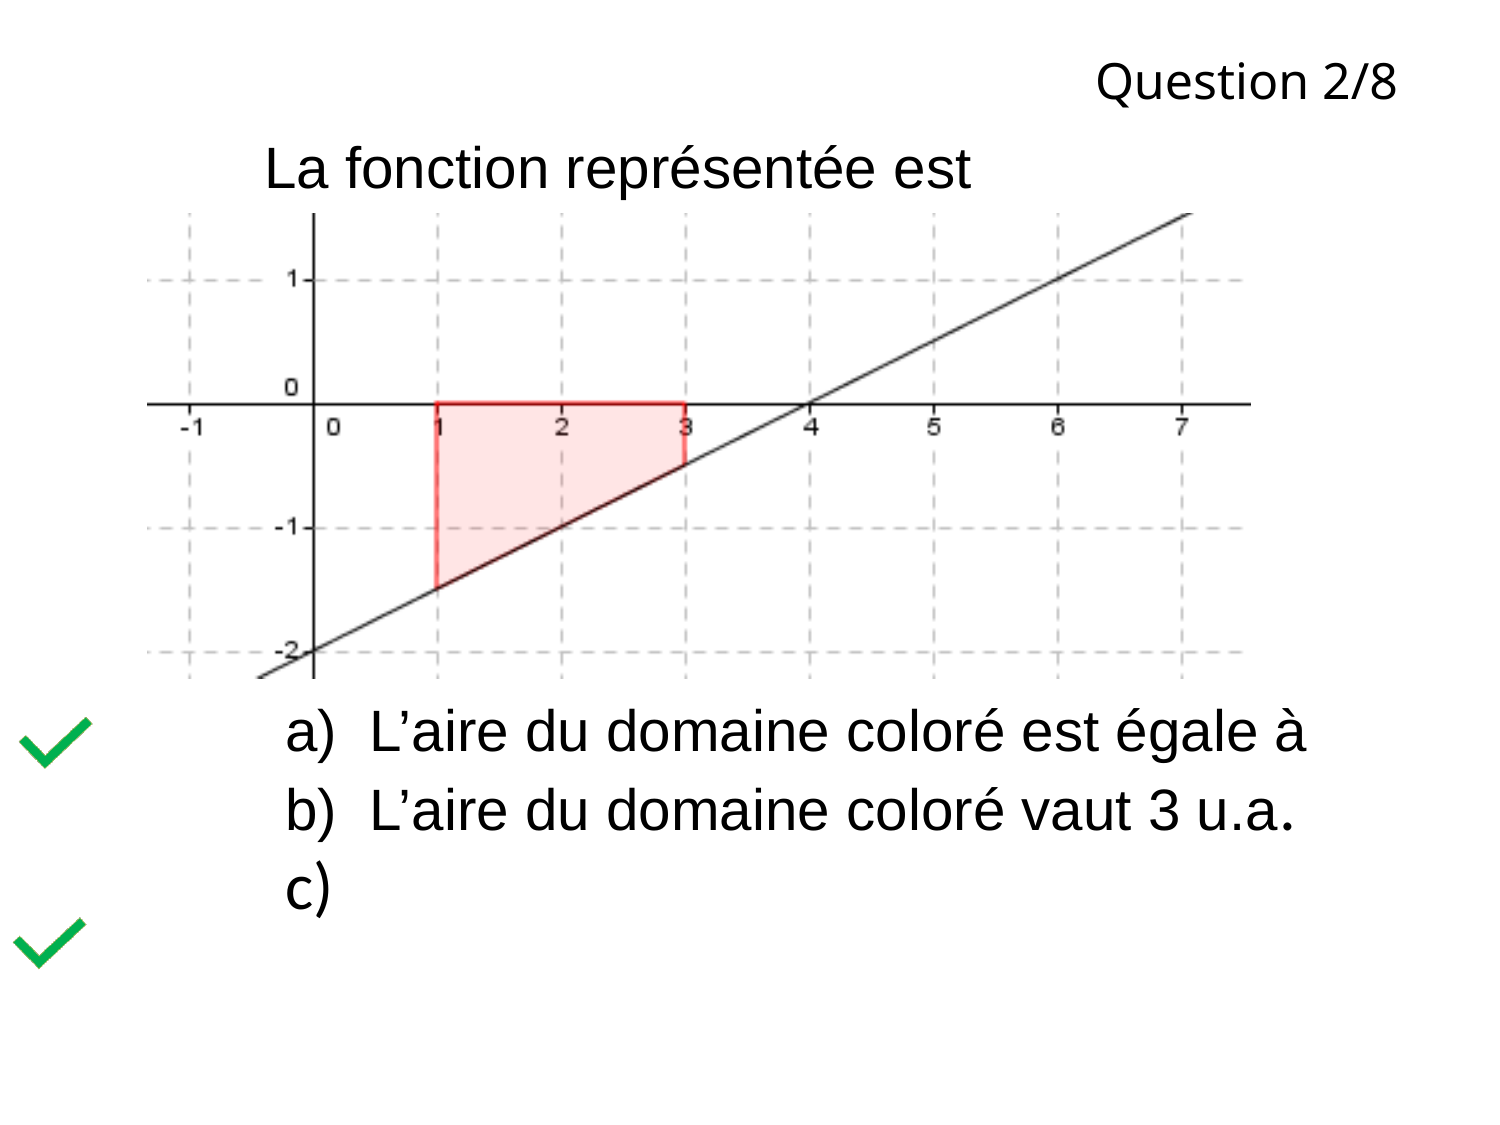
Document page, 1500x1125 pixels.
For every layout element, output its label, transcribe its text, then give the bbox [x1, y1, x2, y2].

picture [147, 212, 1251, 680]
text_box Question 2/8 [1080, 42, 1483, 118]
picture [16, 703, 93, 780]
picture [11, 904, 87, 981]
